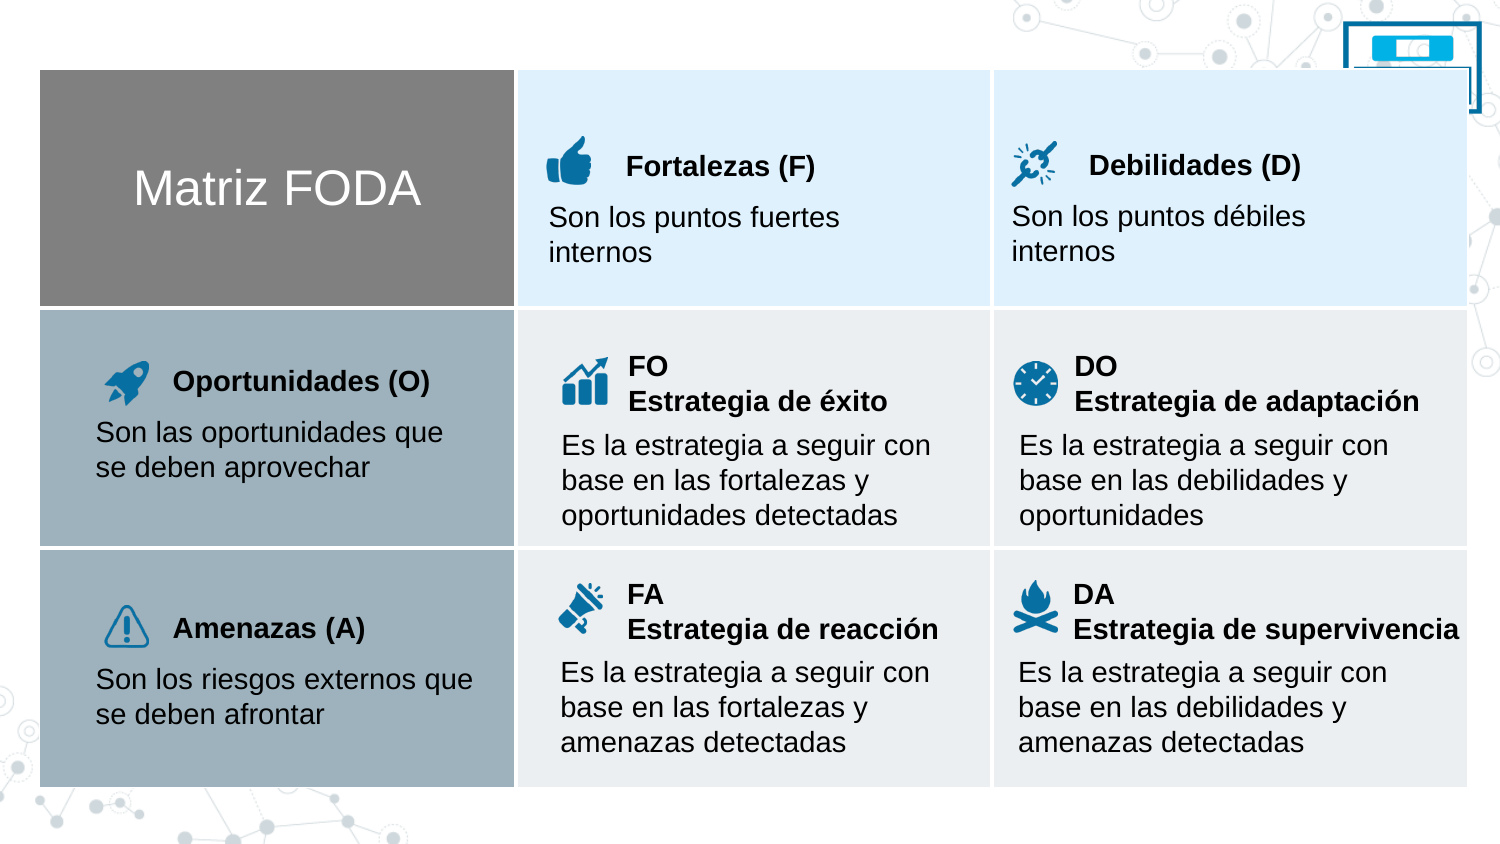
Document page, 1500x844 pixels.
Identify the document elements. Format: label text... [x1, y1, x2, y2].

text_box Oportunidades (O) [158, 354, 484, 405]
picture [0, 0, 1500, 844]
text_box DO Estrategia de adaptación [1059, 340, 1475, 426]
text_box Es la estrategia a seguir con base en las fortalezas y oportunidades detectadas [546, 419, 979, 539]
text_box DA Estrategia de supervivencia [1058, 567, 1493, 653]
text_box FO Estrategia de éxito [613, 340, 969, 419]
text_box Fortalezas (F) [610, 139, 937, 190]
text_box Son los puntos fuertes internos [533, 190, 949, 276]
text_box Amenazas (A) [158, 601, 484, 652]
table_header Matriz FODA [40, 70, 514, 306]
table_header [518, 70, 990, 306]
table_cell [994, 550, 1467, 787]
table_cell [994, 310, 1467, 546]
table_cell [40, 550, 514, 787]
text_box Son los riesgos externos que se deben afrontar [80, 652, 496, 738]
table_cell [518, 550, 990, 787]
text_box Debilidades (D) [1074, 138, 1400, 189]
text_box Es la estrategia a seguir con base en las debilidades y amenazas detectadas [1003, 646, 1418, 766]
text_box Es la estrategia a seguir con base en las debilidades y oportunidades [1004, 419, 1420, 539]
table_header [994, 70, 1467, 306]
text_box Son las oportunidades que se deben aprovechar [80, 405, 496, 491]
text_box Son los puntos débiles internos [996, 189, 1412, 275]
table_cell [518, 310, 990, 546]
text_box Es la estrategia a seguir con base en las fortalezas y amenazas detectadas [545, 646, 978, 766]
text_box FA Estrategia de reacción [612, 567, 968, 646]
table_cell [40, 310, 514, 546]
